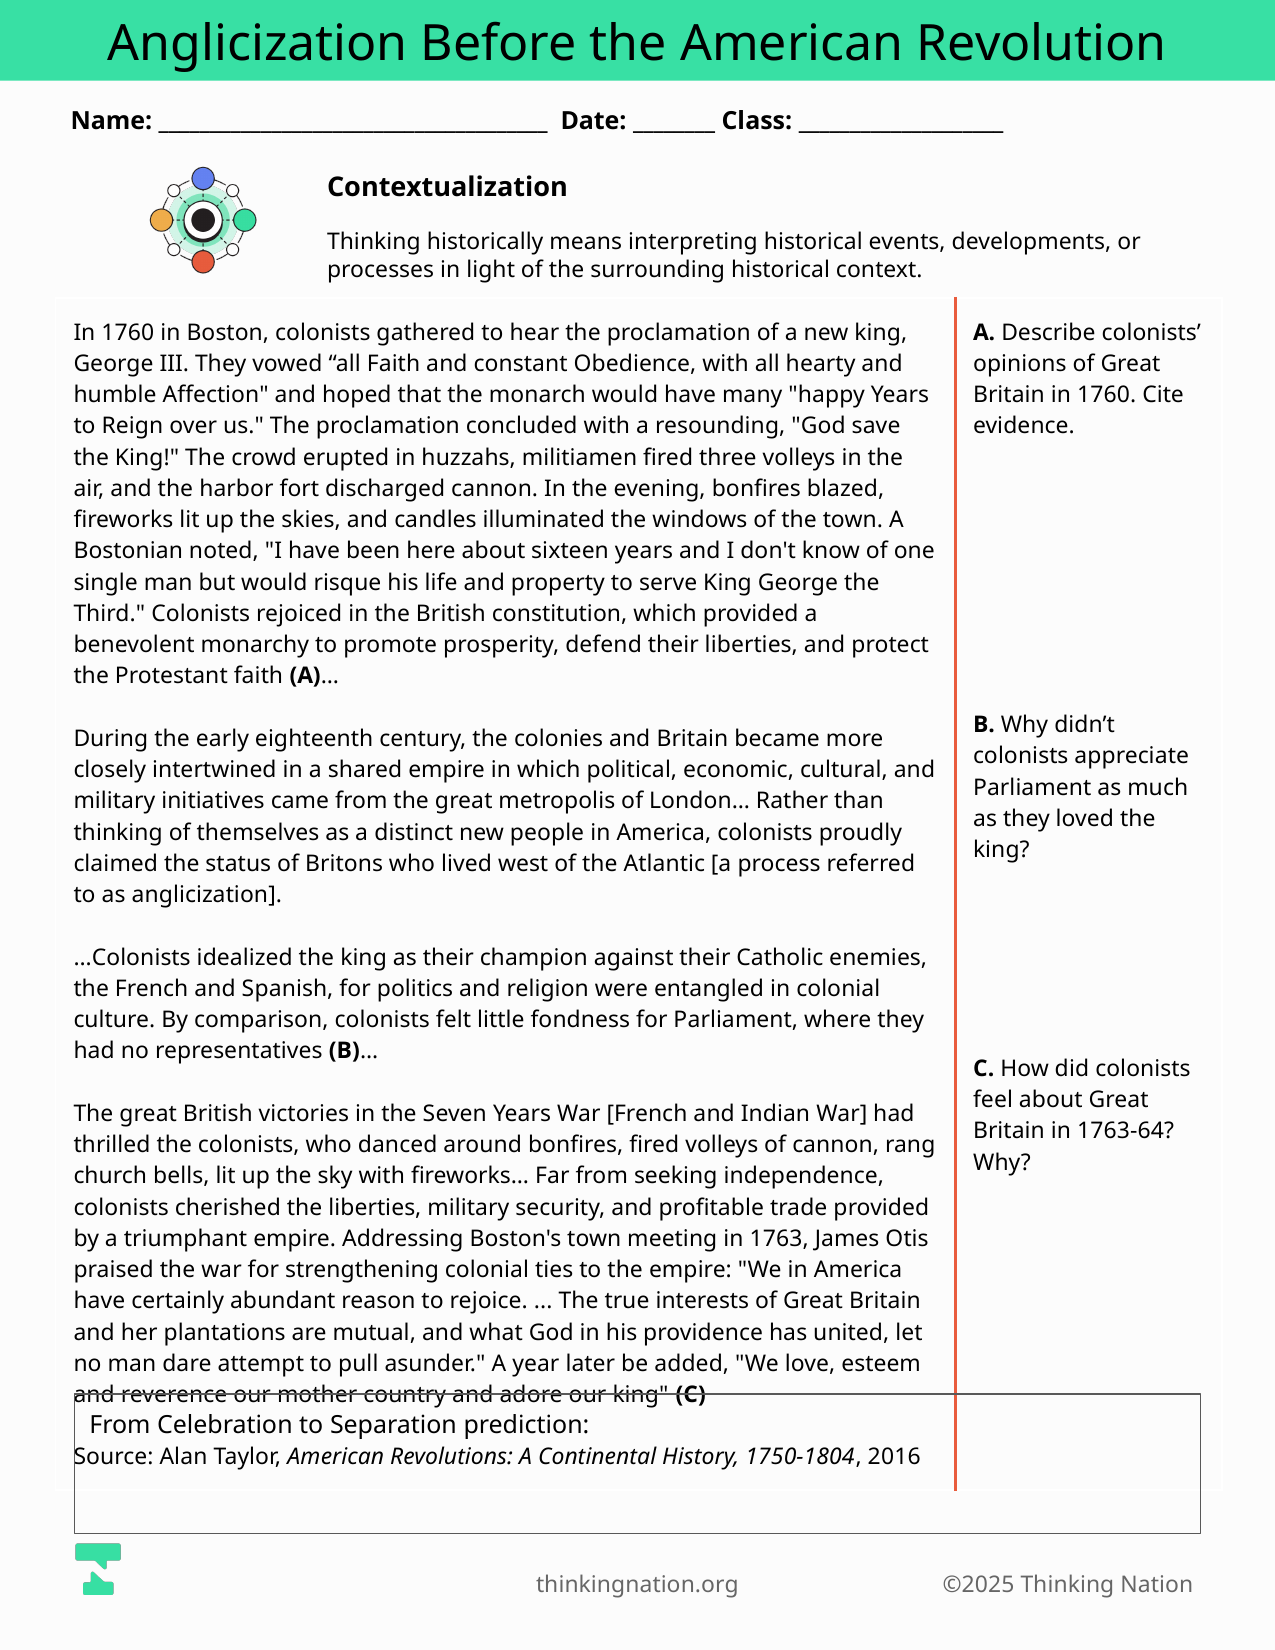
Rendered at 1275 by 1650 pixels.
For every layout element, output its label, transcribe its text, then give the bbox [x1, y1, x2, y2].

text_box thinkingnation.org [486, 1553, 789, 1605]
text_box Anglicization Before the American Revolution [0, 0, 1275, 81]
text_box Contextualization Thinking historically means interpreting historical events, developments, or processes in light of the surrounding historical context. [308, 150, 1201, 290]
table_header In 1760 in Boston, colonists gathered to hear the proclamation of a new king, George III. They vowed “all Faith and constant Obedience, with all hearty and humble Affection" and hoped that the monarch would have many "happy Years to Reign over us." The proclamation concluded with a resounding, "God save the King!" The crowd erupted in huzzahs, militiamen fired three volleys in the air, and the harbor fort discharged cannon. In the evening, bonfires blazed, fireworks lit up the skies, and candles illuminated the windows of the town. A Bostonian noted, "I have been here about sixteen years and I don't know of one single man but would risque his life and property to serve King George the Third." Colonists rejoiced in the British constitution, which provided a benevolent monarchy to promote prosperity, defend their liberties, and protect the Protestant faith (A)… During the early eighteenth century, the colonies and Britain became more closely intertwined in a shared empire in which political, economic, cultural, and military initiatives came from the great metropolis of London… Rather than thinking of themselves as a distinct new people in America, colonists proudly claimed the status of Britons who lived west of the Atlantic [a process referred to as anglicization]. …Colonists idealized the king as their champion against their Catholic enemies, the French and Spanish, for politics and religion were entangled in colonial culture. By comparison, colonists felt little fondness for Parliament, where they had no representatives (B)… The great British victories in the Seven Years War [French and Indian War] had thrilled the colonists, who danced around bonfires, fired volleys of cannon, rang church bells, lit up the sky with fireworks… Far from seeking independence, colonists cherished the liberties, military security, and profitable trade provided by a triumphant empire. Addressing Boston's town meeting in 1763, James Otis praised the war for strengthening colonial ties to the empire: "We in America have certainly abundant reason to rejoice. ... The true interests of Great Britain and her plantations are mutual, and what God in his providence has united, let no man dare attempt to pull asunder." A year later be added, "We love, esteem and reverence our mother country and adore our king" (C) Source: Alan Taylor, American Revolutions: A Continental History, 1750-1804, 2016 [56, 299, 954, 1489]
text_box Name: ______________________________________ Date: ________ Class: ____________________ [55, 89, 1223, 149]
text_box ©2025 Thinking Nation [907, 1553, 1210, 1605]
picture [133, 149, 273, 290]
table_header A. Describe colonists’ opinions of Great Britain in 1760. Cite evidence. B. Why didn’t colonists appreciate Parliament as much as they loved the king? C. How did colonists feel about Great Britain in 1763-64? Why? [957, 299, 1221, 1489]
text_box From Celebration to Separation prediction: [74, 1393, 1201, 1534]
picture [62, 1533, 134, 1605]
